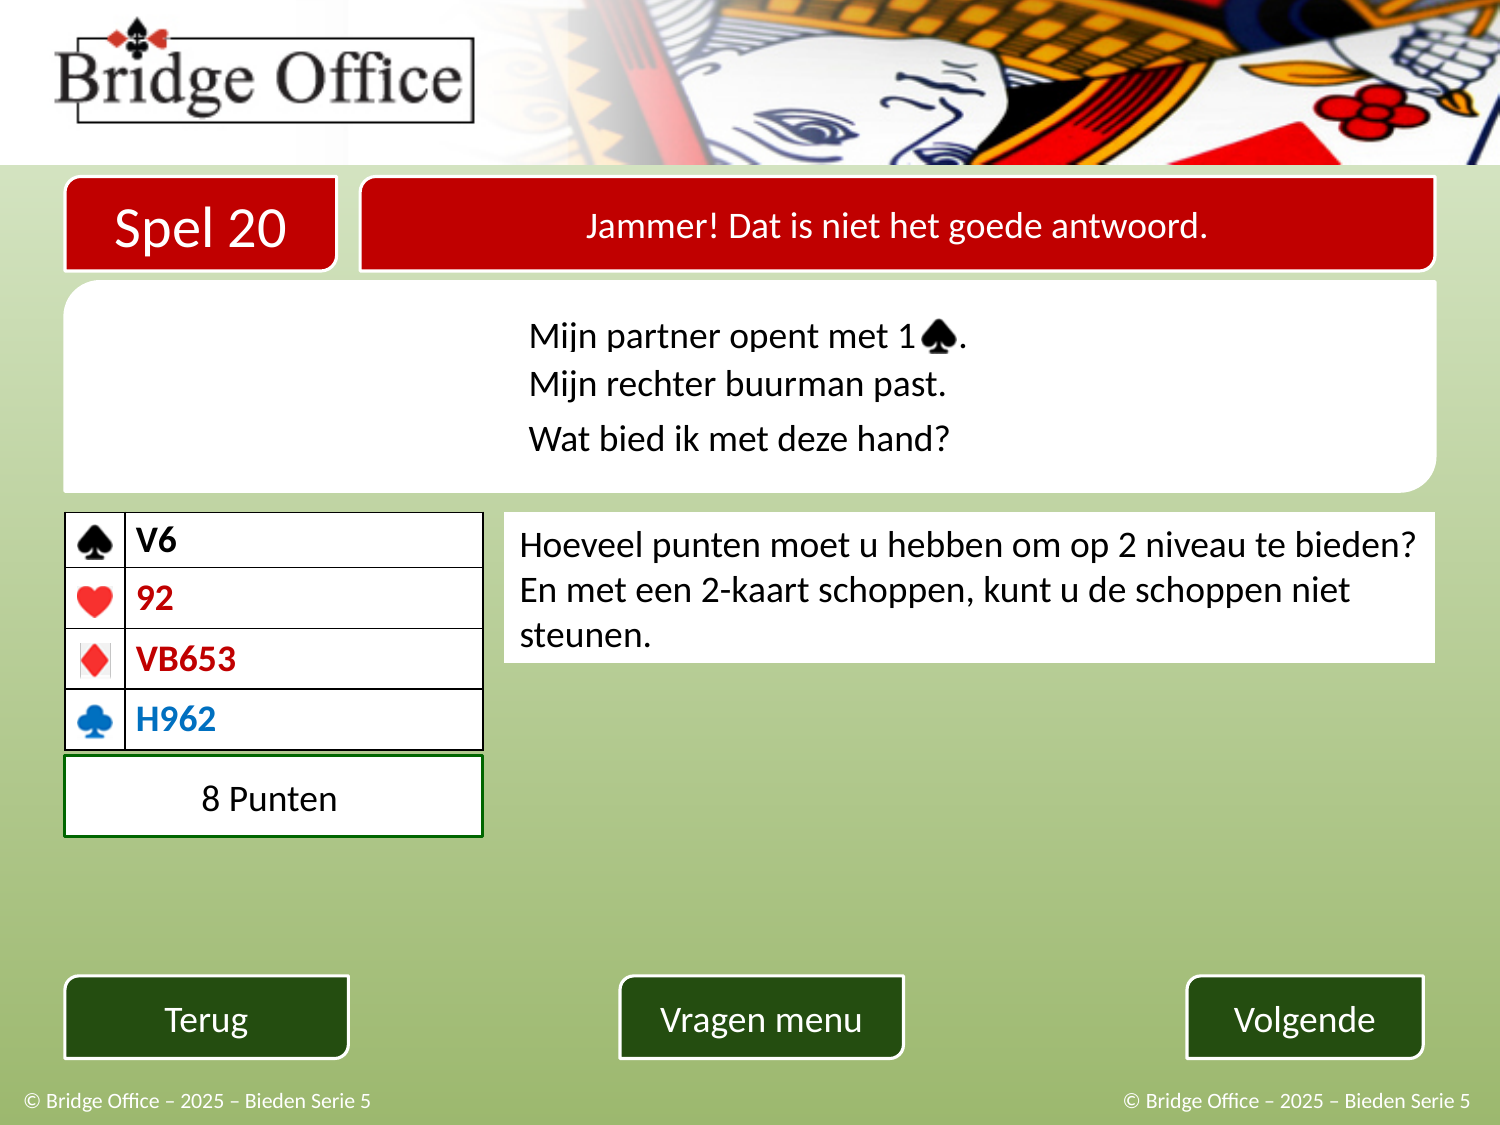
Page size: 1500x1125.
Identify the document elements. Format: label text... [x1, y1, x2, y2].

table_header V6 [126, 513, 482, 567]
picture [77, 585, 114, 618]
table_cell H962 [126, 690, 482, 749]
text_box Volgende [1185, 974, 1425, 1061]
text_box Jammer! Dat is niet het goede antwoord. [358, 178, 1437, 273]
picture [77, 703, 114, 740]
text_box Wat bied ik met deze hand? [513, 406, 987, 467]
text_box 8 Punten [63, 754, 484, 838]
picture [77, 524, 114, 561]
text_box [63, 280, 1437, 493]
table_cell [66, 568, 124, 628]
table_cell [66, 629, 124, 688]
text_box Terug [63, 974, 350, 1061]
text_box Mijn partner opent met 1 . [513, 303, 1022, 364]
table_cell 92 [126, 568, 482, 628]
text_box © Bridge Office – 2025 – Bieden Serie 5 [1107, 1079, 1500, 1121]
picture [77, 643, 114, 679]
picture [920, 318, 957, 354]
text_box Spel 20 [63, 178, 339, 273]
table_header [66, 513, 124, 567]
picture [0, 0, 1500, 166]
table_cell [66, 690, 124, 749]
table_cell VB653 [126, 629, 482, 688]
text_box Hoeveel punten moet u hebben om op 2 niveau te bieden? En met een 2-kaart schoppen, kunt u de schoppen niet steunen. [504, 512, 1435, 663]
text_box Mijn rechter buurman past. [513, 352, 987, 406]
text_box Vragen menu [618, 974, 906, 1061]
text_box © Bridge Office – 2025 – Bieden Serie 5 [8, 1079, 393, 1121]
